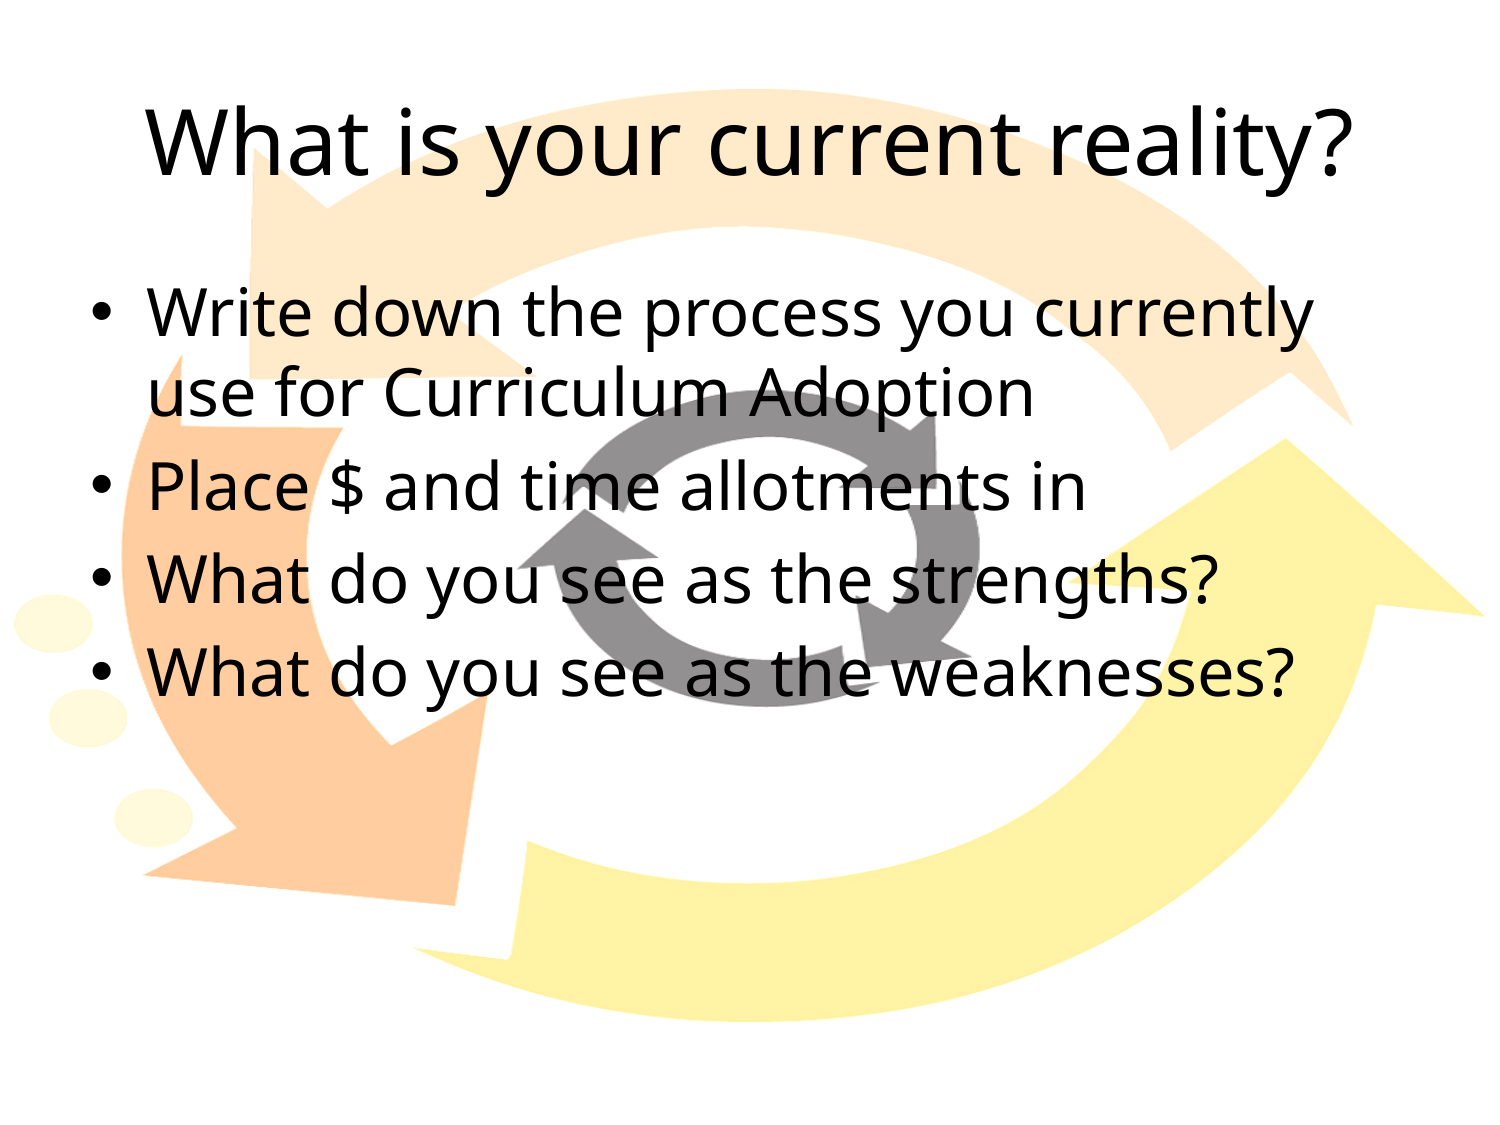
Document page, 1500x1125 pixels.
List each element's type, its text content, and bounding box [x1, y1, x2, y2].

title What is your current reality? [74, 44, 1426, 233]
list Write down the process you currently use for Curriculum Adoption Place $ and time allotments in What do you see as the strengths? What do you see as the weaknesses? [74, 262, 1426, 1006]
